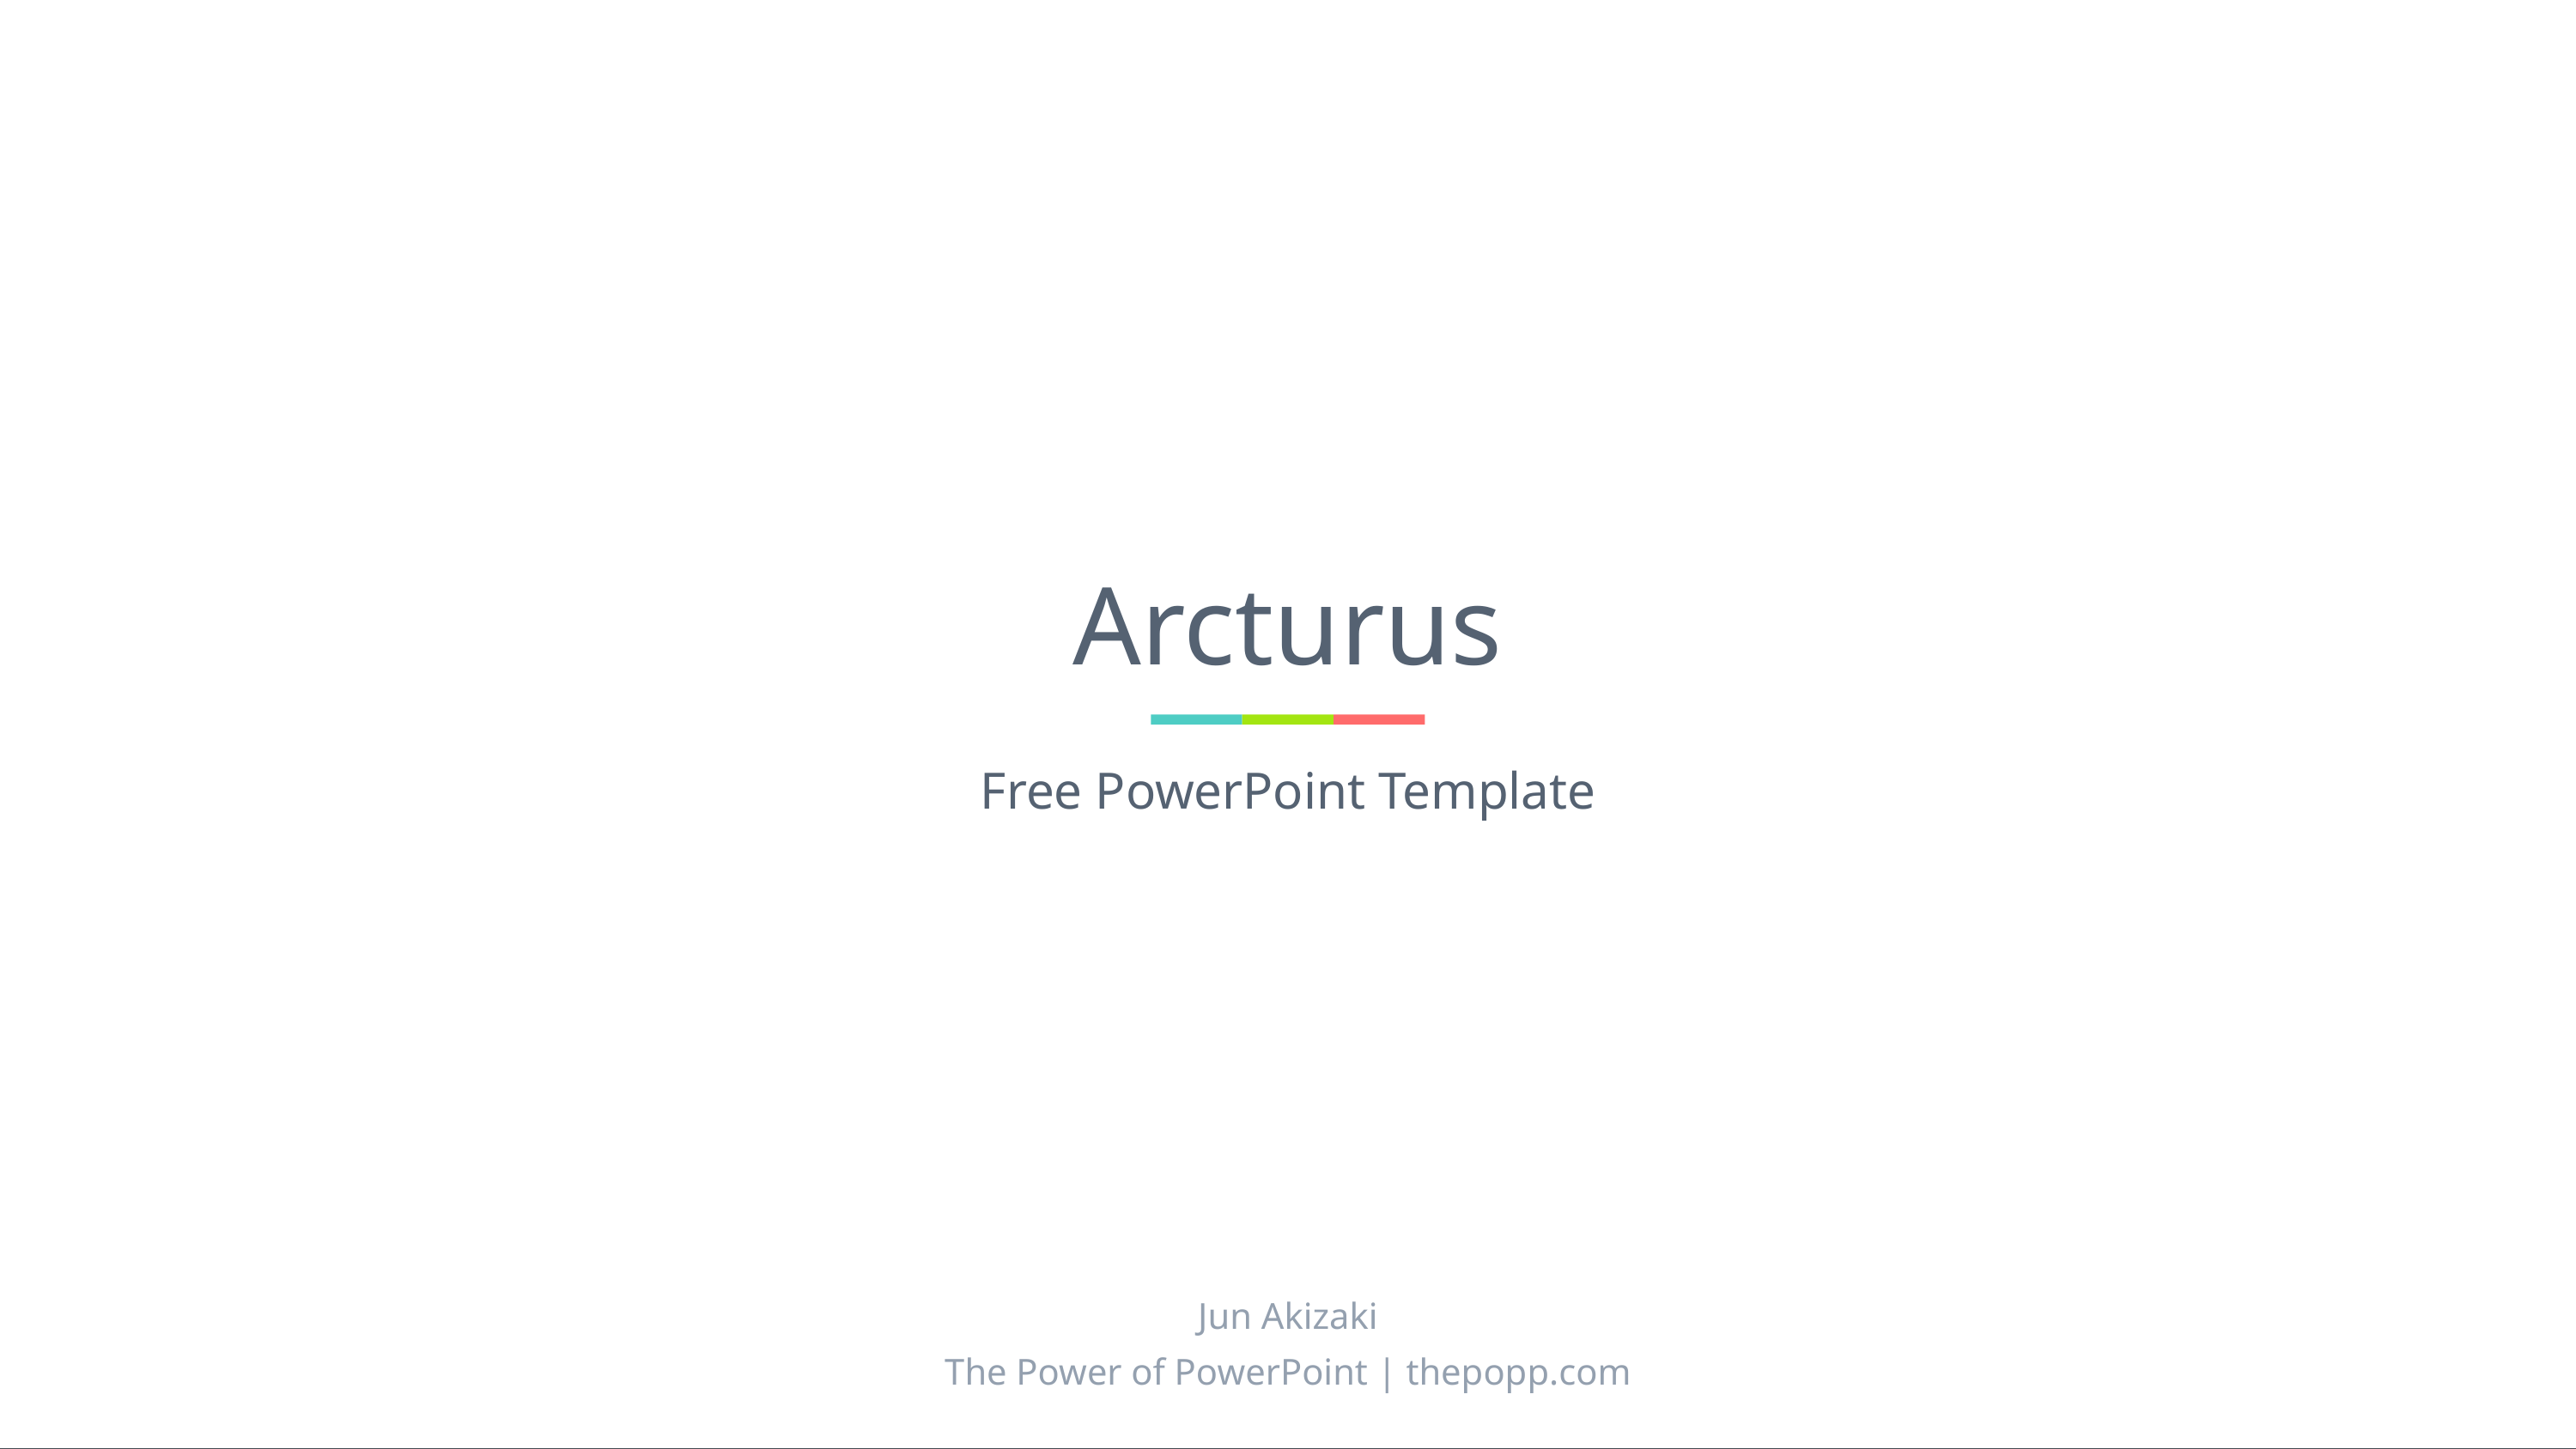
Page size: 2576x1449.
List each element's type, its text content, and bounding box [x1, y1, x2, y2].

list Jun Akizaki The Power of PowerPoint | thepopp.com [451, 1166, 2125, 1399]
list Free PowerPoint Template [451, 753, 2125, 858]
title Arcturus [67, 513, 2509, 694]
